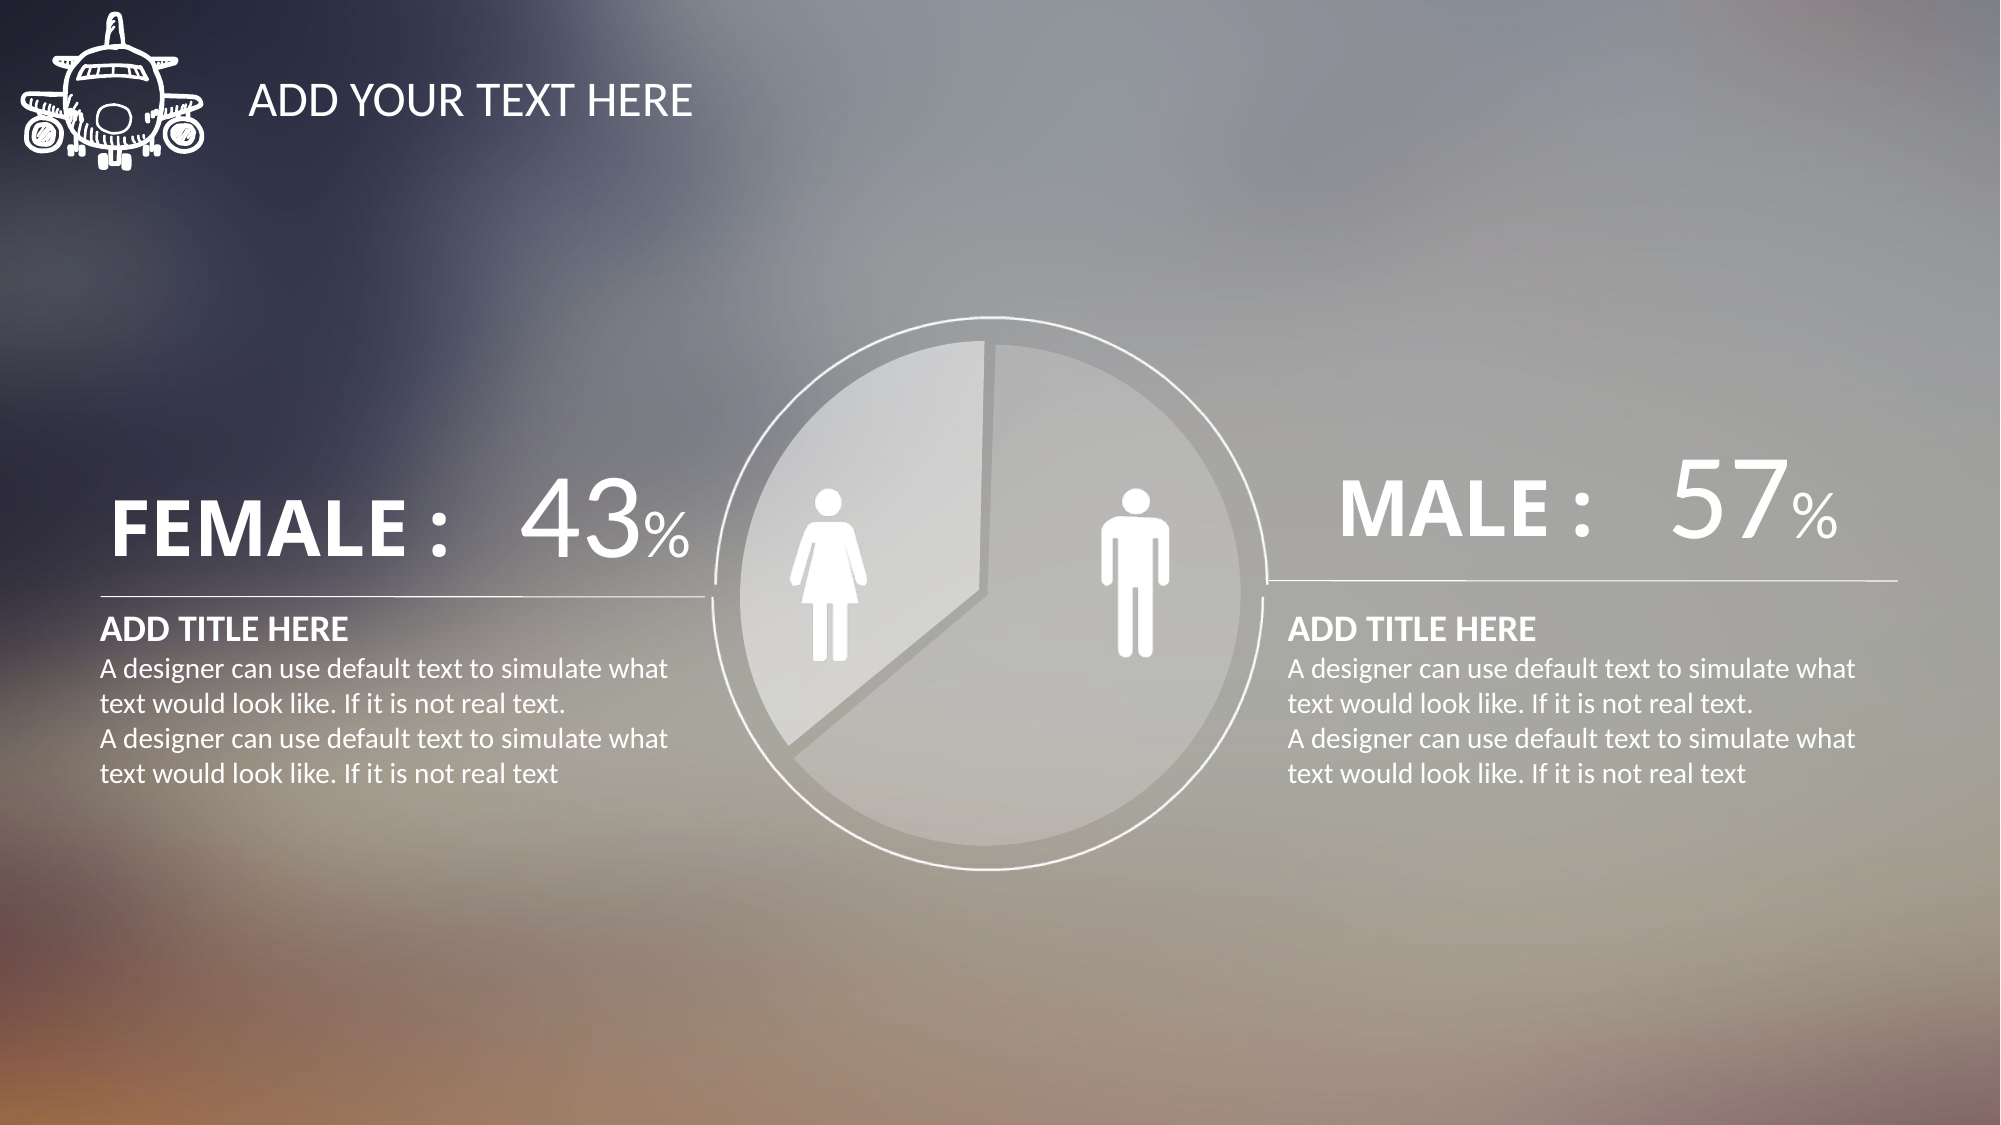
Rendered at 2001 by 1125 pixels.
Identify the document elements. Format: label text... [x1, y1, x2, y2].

text_box 43% [504, 428, 710, 590]
text_box ADD TITLE HERE A designer can use default text to simulate what text would look like. If it is not real text. A designer can use default text to simulate what text would look like. If it is not real text [85, 596, 710, 847]
picture [0, 0, 2001, 1125]
text_box ADD TITLE HERE A designer can use default text to simulate what text would look like. If it is not real text. A designer can use default text to simulate what text would look like. If it is not real text [1272, 596, 1898, 847]
text_box MALE : [1321, 450, 1652, 559]
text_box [21, 12, 723, 170]
text_box 57% [1652, 409, 1887, 571]
text_box FEMALE : [93, 471, 504, 580]
